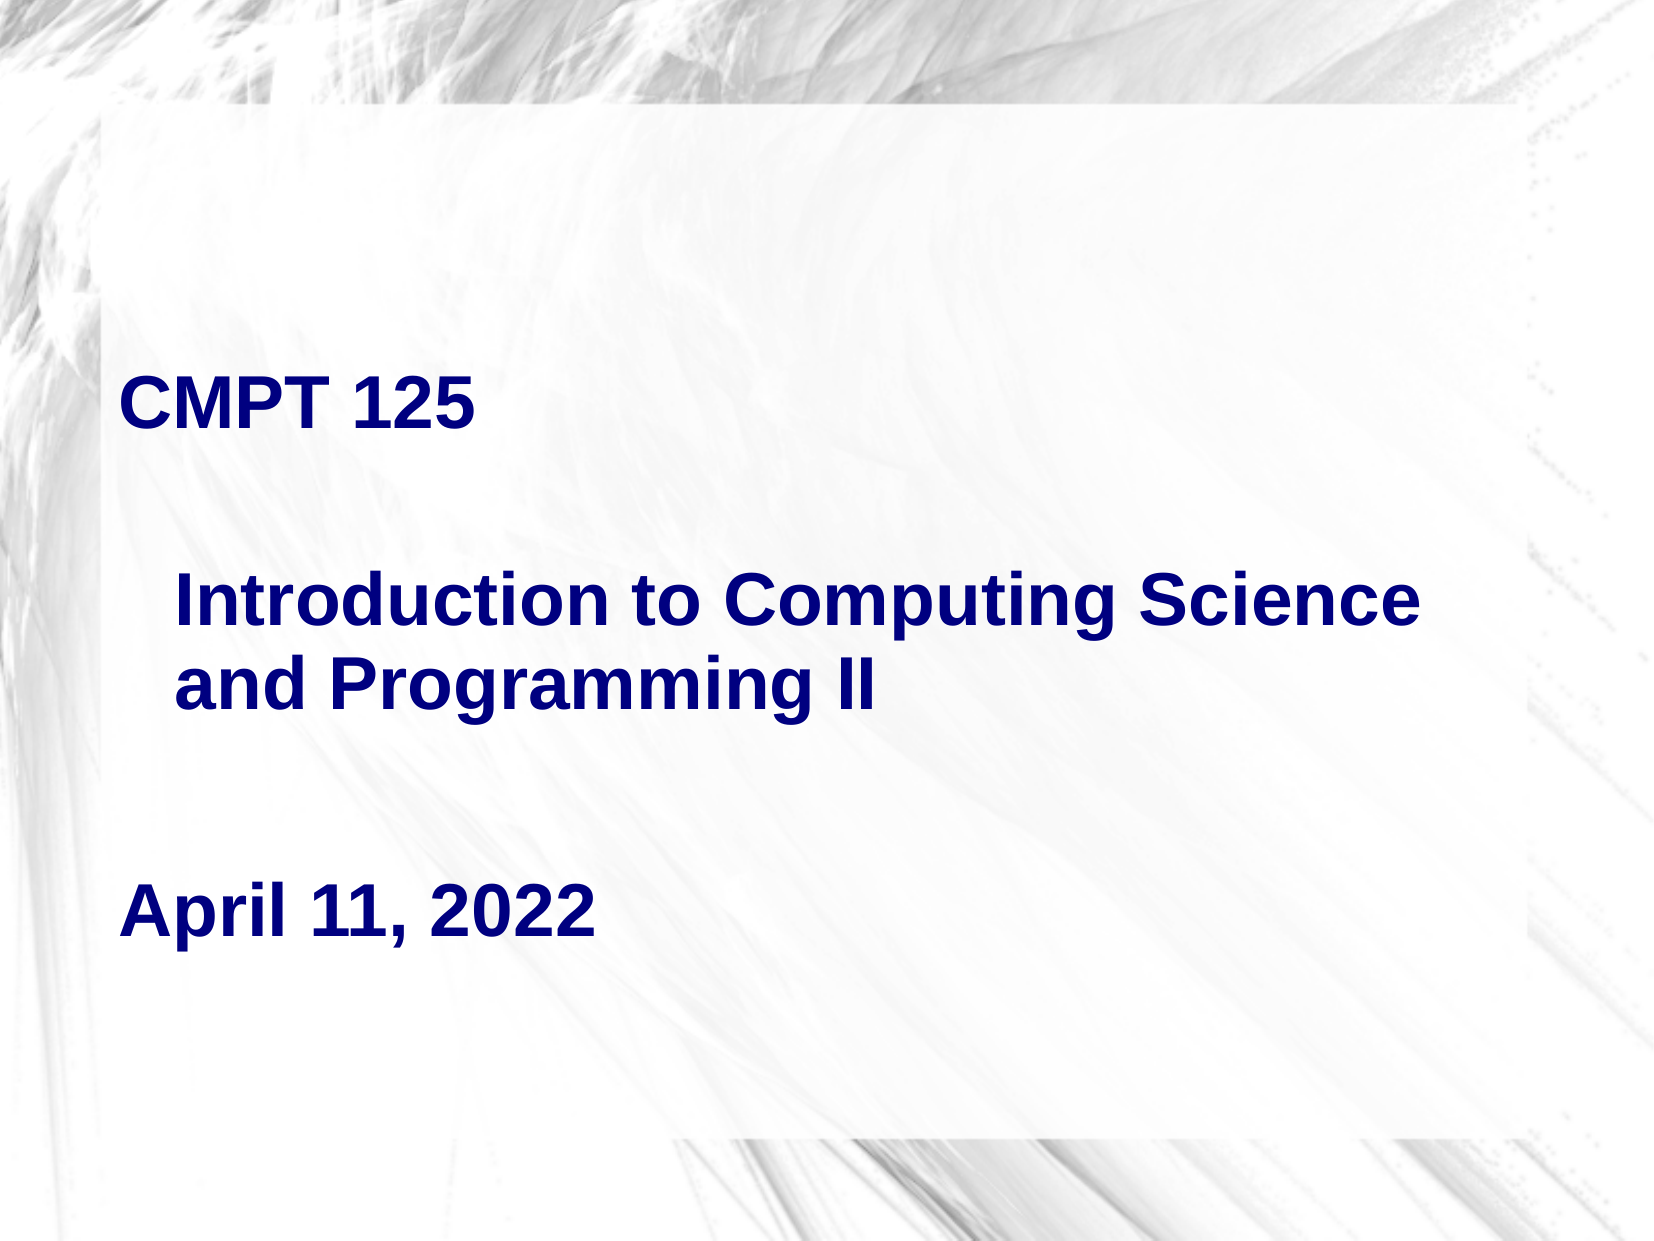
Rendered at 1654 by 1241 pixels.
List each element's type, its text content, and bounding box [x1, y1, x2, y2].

list CMPT 125 Introduction to Computing Science and Programming II April 11, 2022 [118, 236, 1571, 1171]
picture [0, 0, 1654, 1241]
